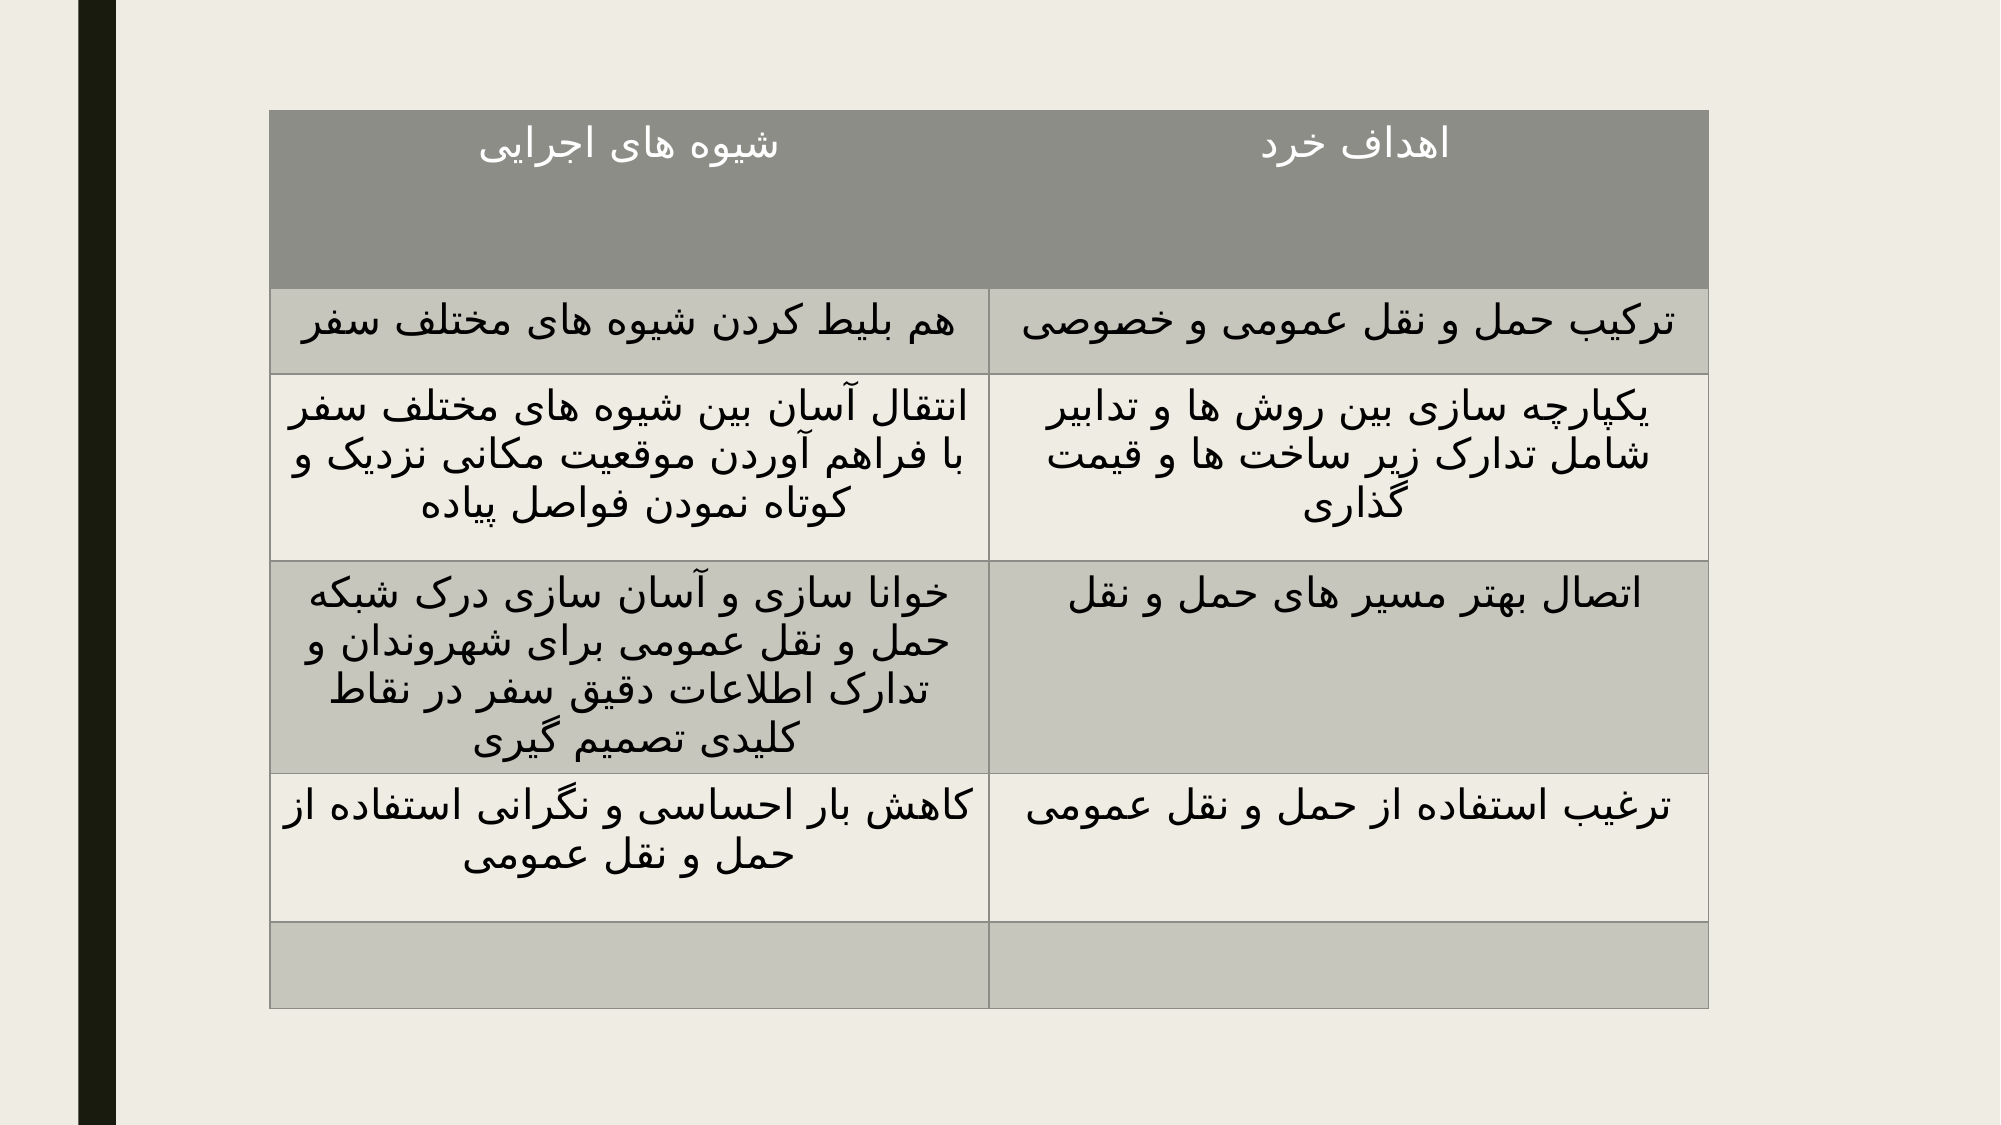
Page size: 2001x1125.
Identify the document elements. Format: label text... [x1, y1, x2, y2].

table_cell ترغیب استفاده از حمل و نقل عمومی [990, 774, 1708, 921]
table_cell ترکیب حمل و نقل عمومی و خصوصی [990, 289, 1708, 373]
table_header شیوه های اجرایی [271, 112, 988, 287]
table_cell [271, 923, 988, 1008]
table_cell اتصال بهتر مسیر های حمل و نقل [990, 562, 1708, 773]
table_cell کاهش بار احساسی و نگرانی استفاده از حمل و نقل عمومی [271, 774, 988, 921]
table_cell [990, 923, 1708, 1008]
table_cell انتقال آسان بین شیوه های مختلف سفر با فراهم آوردن موقعیت مکانی نزدیک و کوتاه نمودن فواصل پیاده [271, 375, 988, 560]
table_header اهداف خرد [990, 112, 1708, 287]
table_cell خوانا سازی و آسان سازی درک شبکه حمل و نقل عمومی برای شهروندان و تدارک اطلاعات دقیق سفر در نقاط کلیدی تصمیم گیری [271, 562, 988, 773]
table_cell هم بلیط کردن شیوه های مختلف سفر [271, 289, 988, 373]
table_cell یکپارچه سازی بین روش ها و تدابیر شامل تدارک زیر ساخت ها و قیمت گذاری [990, 375, 1708, 560]
